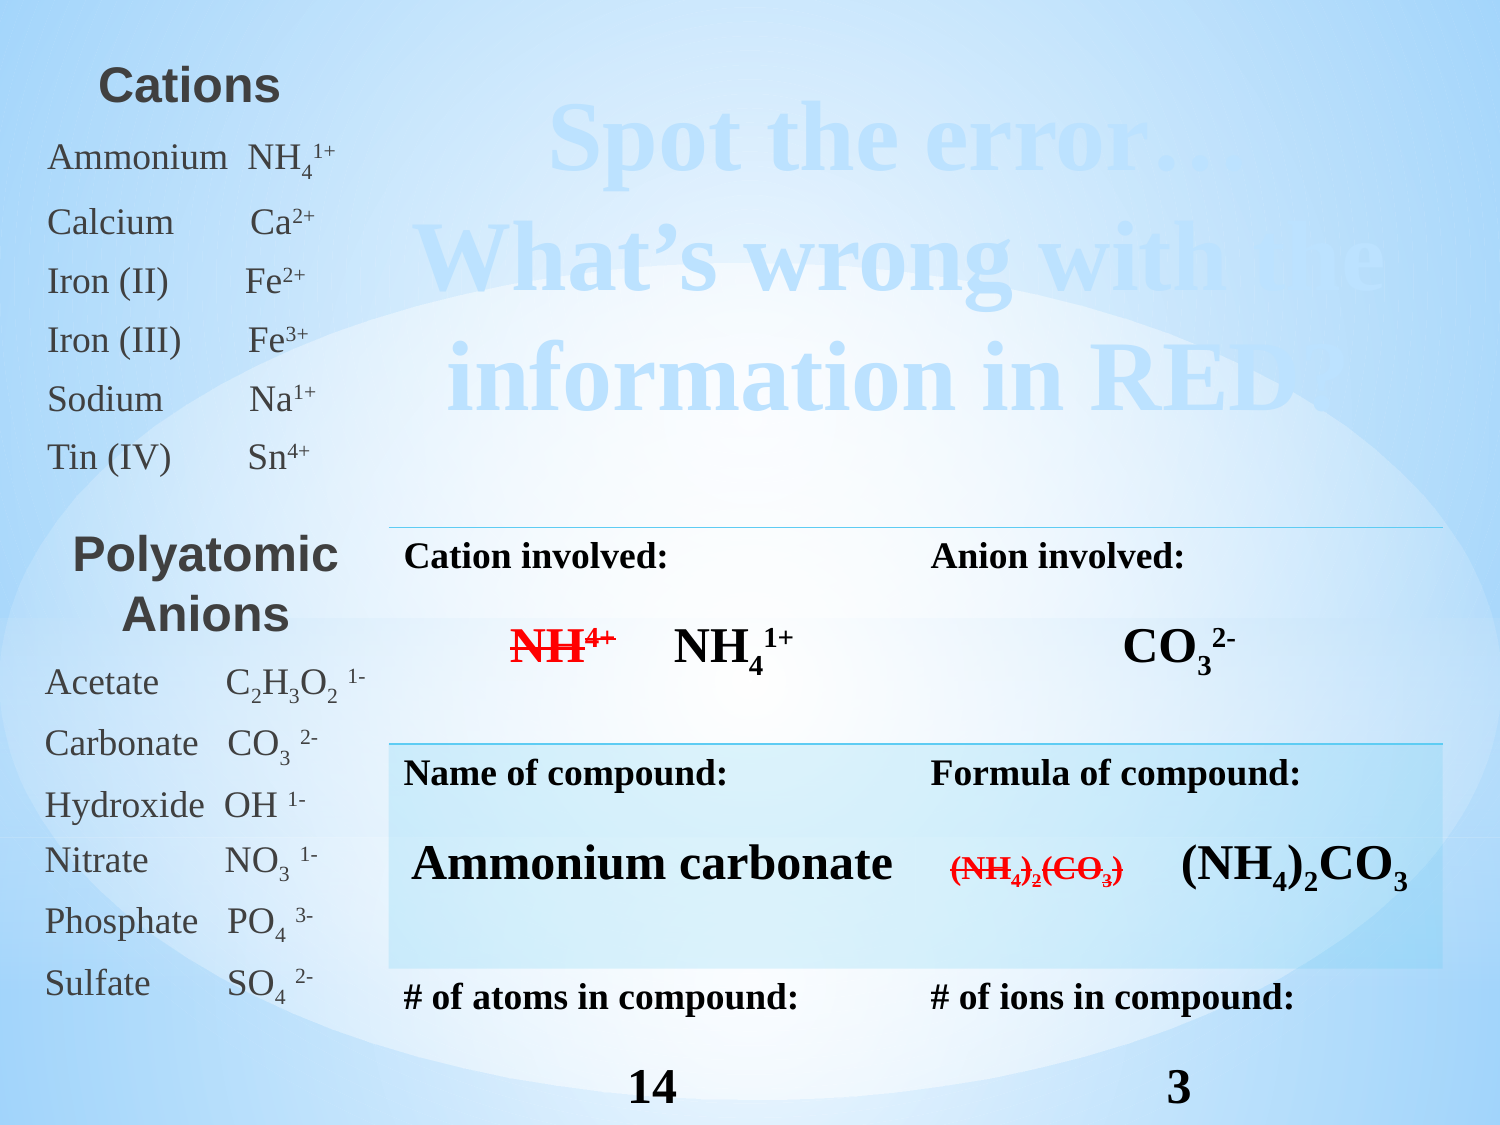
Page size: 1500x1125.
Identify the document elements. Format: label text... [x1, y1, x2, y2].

text_box Acetate C2H3O2 1- Carbonate CO3 2- Hydroxide OH 1- Nitrate NO3 1- Phosphate PO4 3- Sulfate SO4 2- [22, 653, 389, 1104]
table_cell # of ions in compound: 3 [916, 969, 1443, 1125]
table_header Cation involved: NH4+ NH41+ [389, 528, 916, 743]
table_header Anion involved: CO32- [916, 528, 1443, 743]
text_box Spot the error…What’s wrong with the information in RED? [389, 62, 1410, 438]
list Ammonium NH41+ Calcium Ca2+ Iron (II) Fe2+ Iron (III) Fe3+ Sodium Na1+ Tin (IV) Sn4+ [24, 124, 360, 575]
table_cell Formula of compound: (NH4)2(CO3) (NH4)2CO3 [916, 745, 1443, 969]
table_cell # of atoms in compound: 14 [389, 969, 916, 1125]
table_cell Name of compound: Ammonium carbonate [389, 745, 916, 969]
list Polyatomic Anions [22, 544, 389, 649]
list Cations [22, 15, 357, 120]
